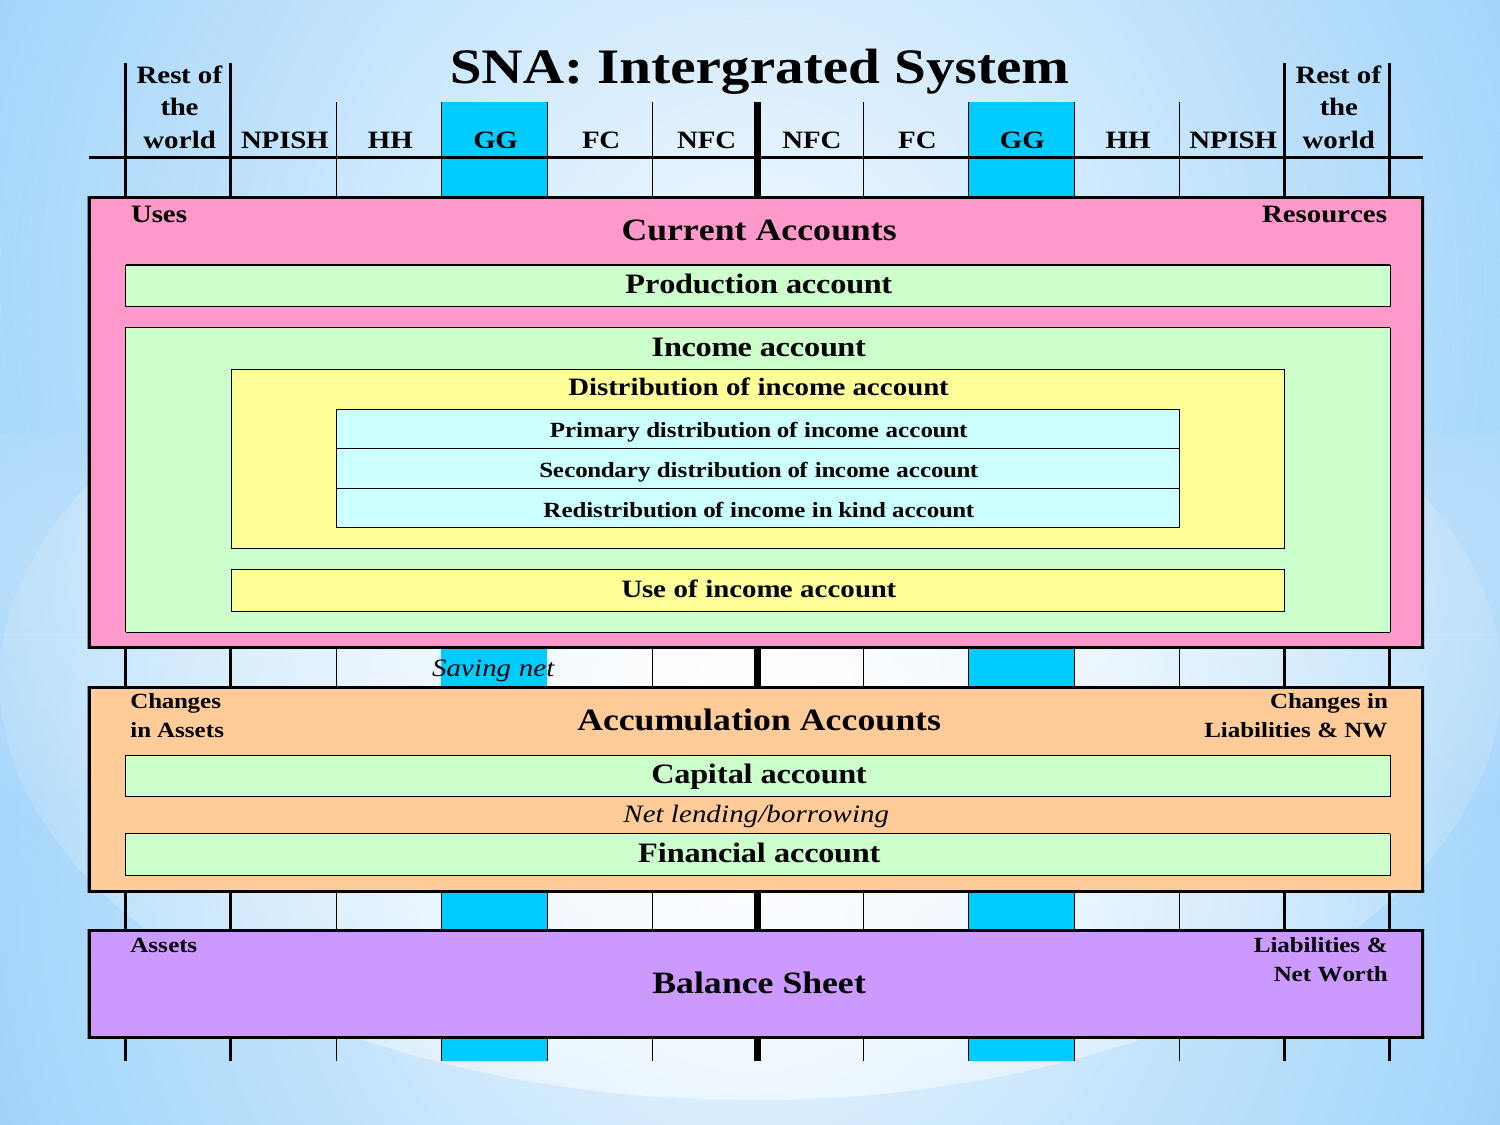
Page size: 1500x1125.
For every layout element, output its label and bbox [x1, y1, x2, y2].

picture [87, 30, 1426, 1063]
